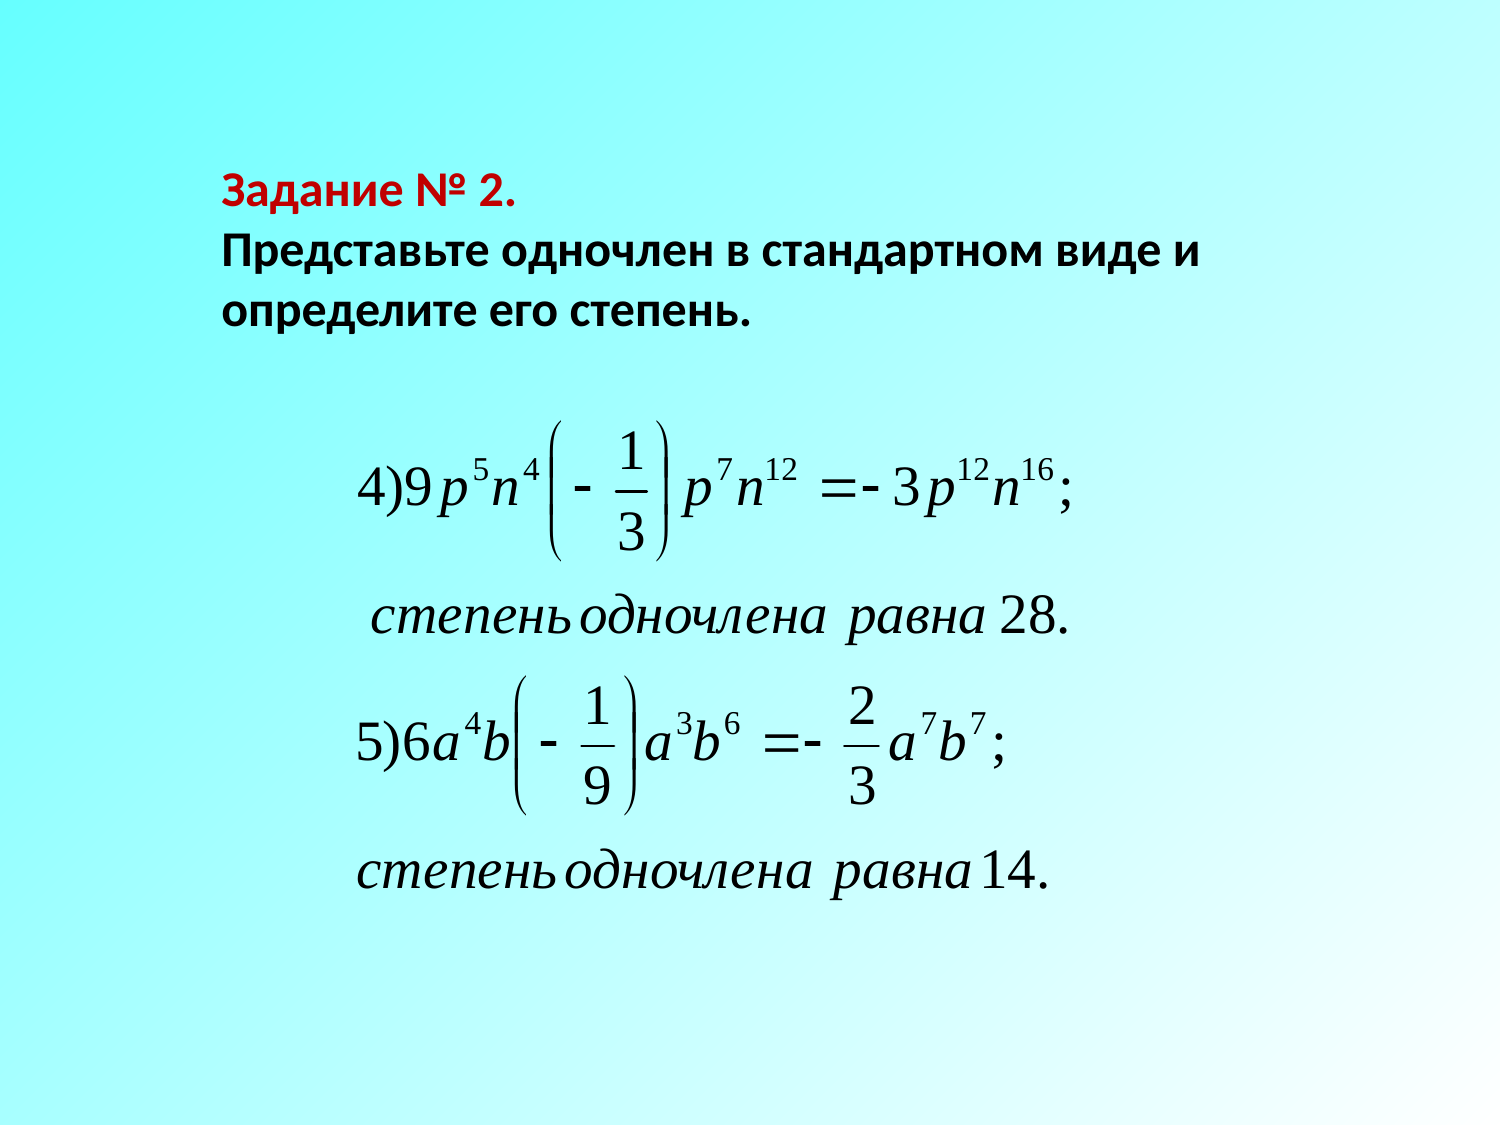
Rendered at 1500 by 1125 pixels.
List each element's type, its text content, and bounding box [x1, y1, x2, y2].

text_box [348, 408, 1082, 914]
text_box Задание № 2. Представьте одночлен в стандартном виде и определите его степень. [206, 148, 1294, 344]
